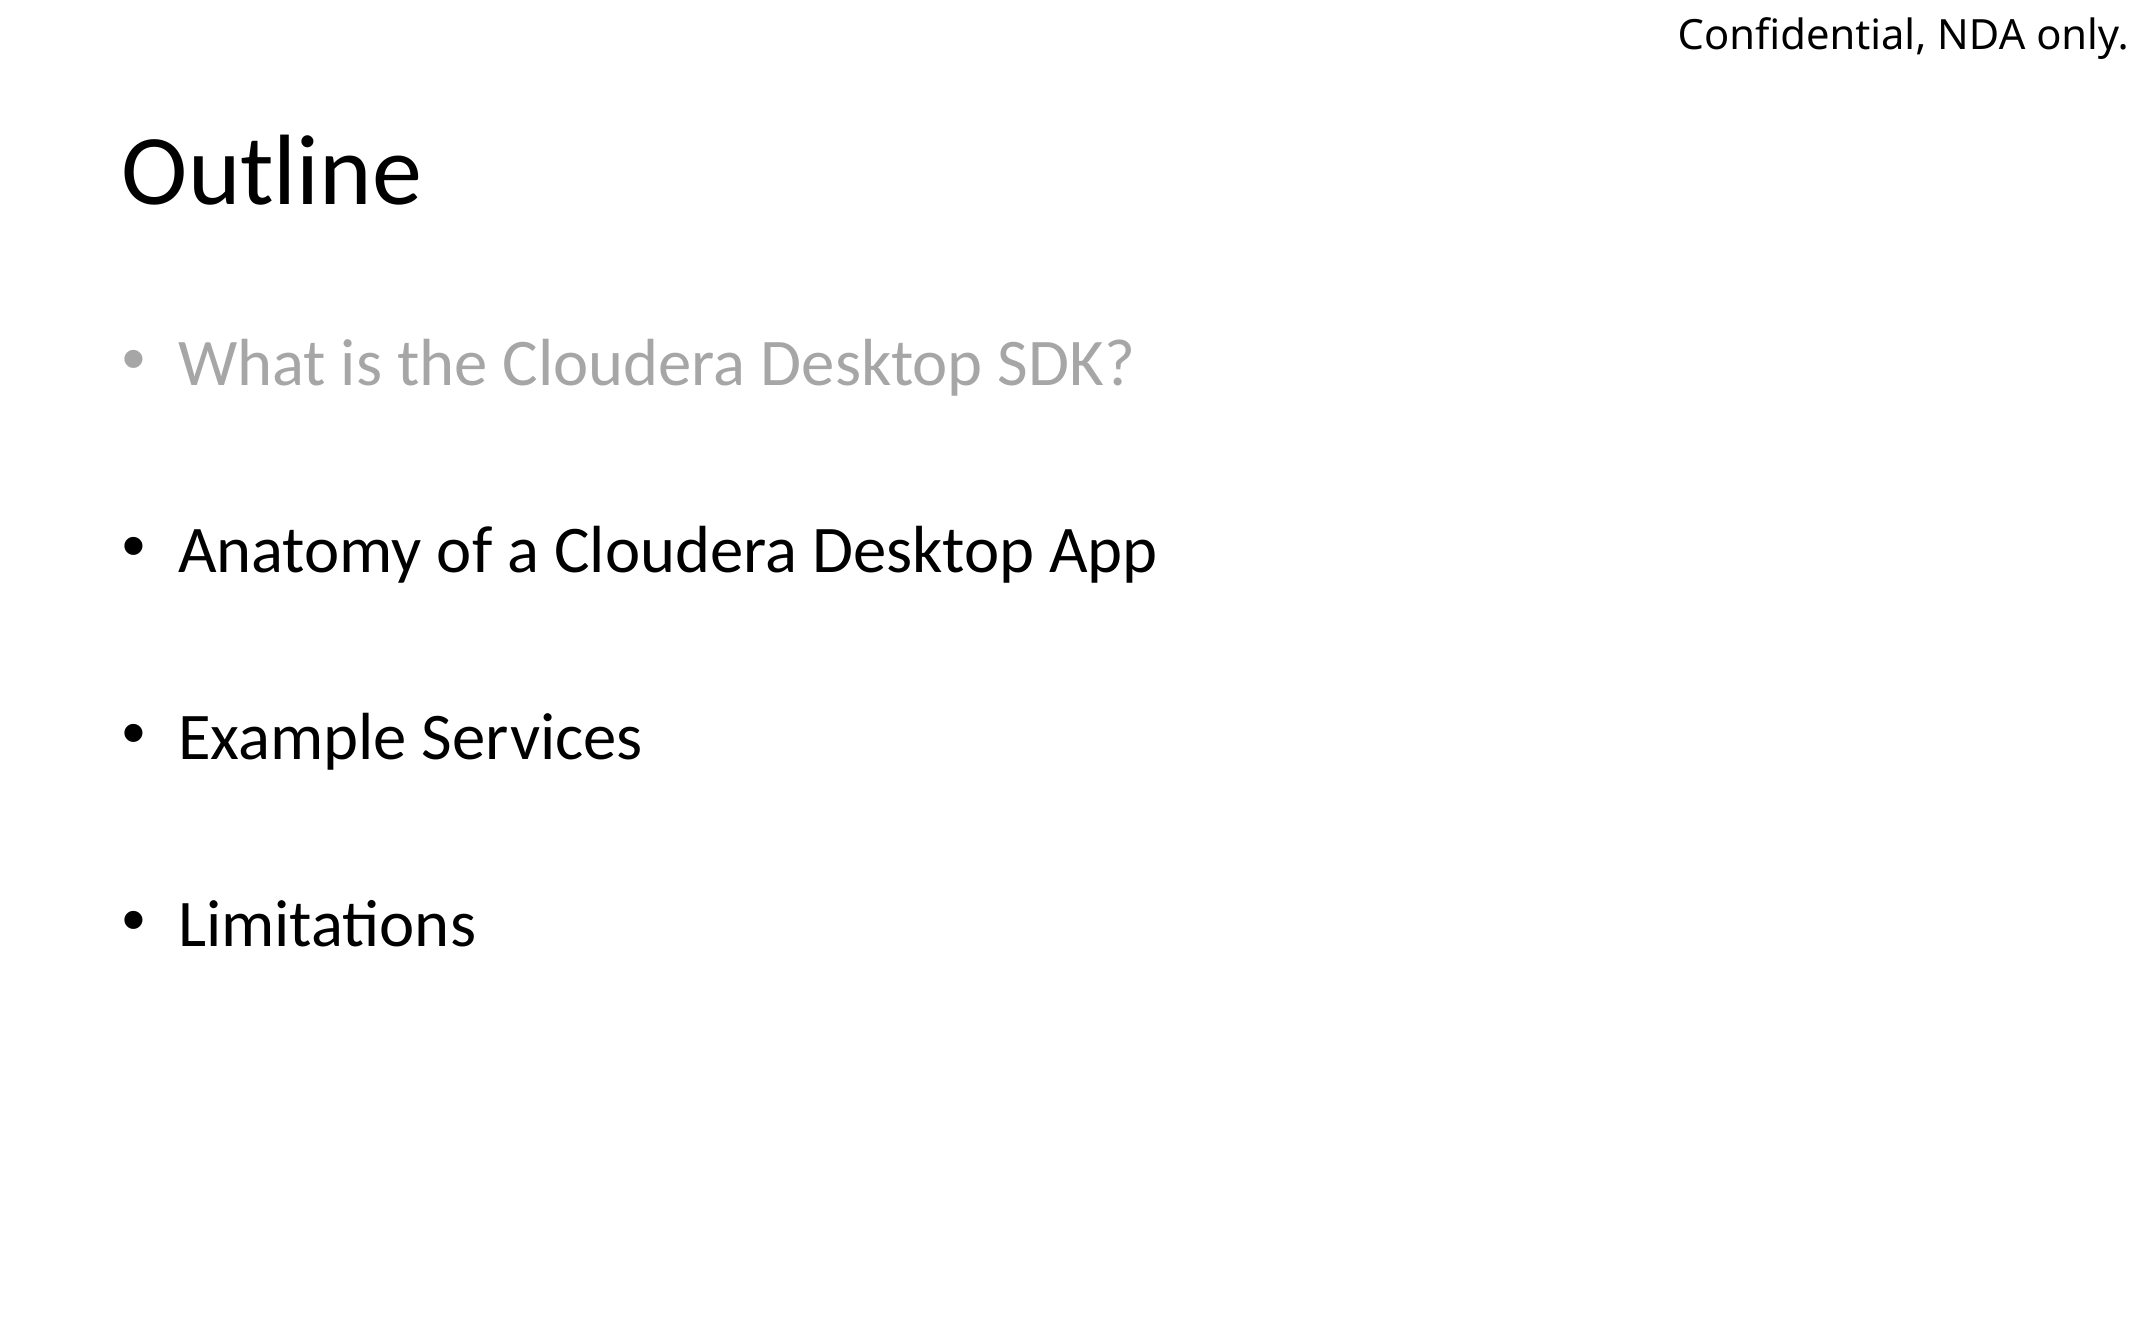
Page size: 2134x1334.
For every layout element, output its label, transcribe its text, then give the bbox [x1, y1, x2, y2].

list What is the Cloudera Desktop SDK? Anatomy of a Cloudera Desktop App Example Services Limitations [106, 311, 2027, 1192]
title Outline [106, 53, 2027, 276]
